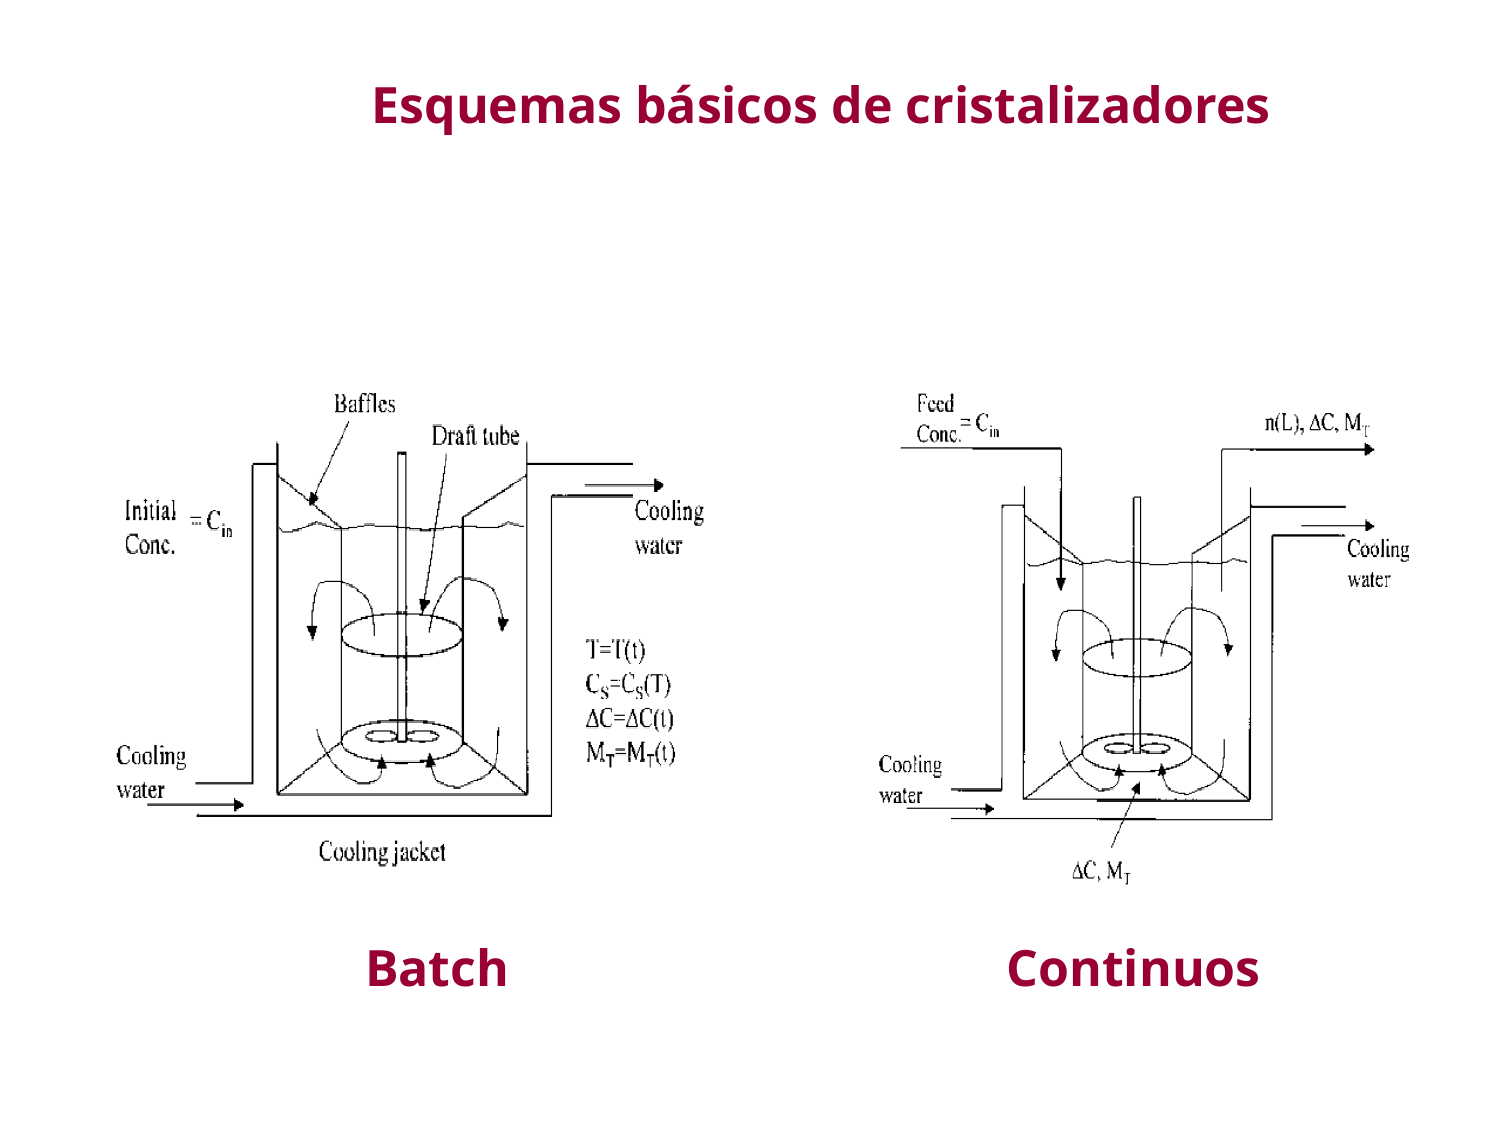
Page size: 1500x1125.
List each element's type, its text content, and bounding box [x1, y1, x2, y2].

text_box Batch [206, 928, 668, 1004]
picture [867, 373, 1417, 900]
picture [88, 349, 739, 877]
text_box Esquemas básicos de cristalizadores [312, 66, 1329, 142]
text_box Continuos [915, 928, 1353, 1004]
